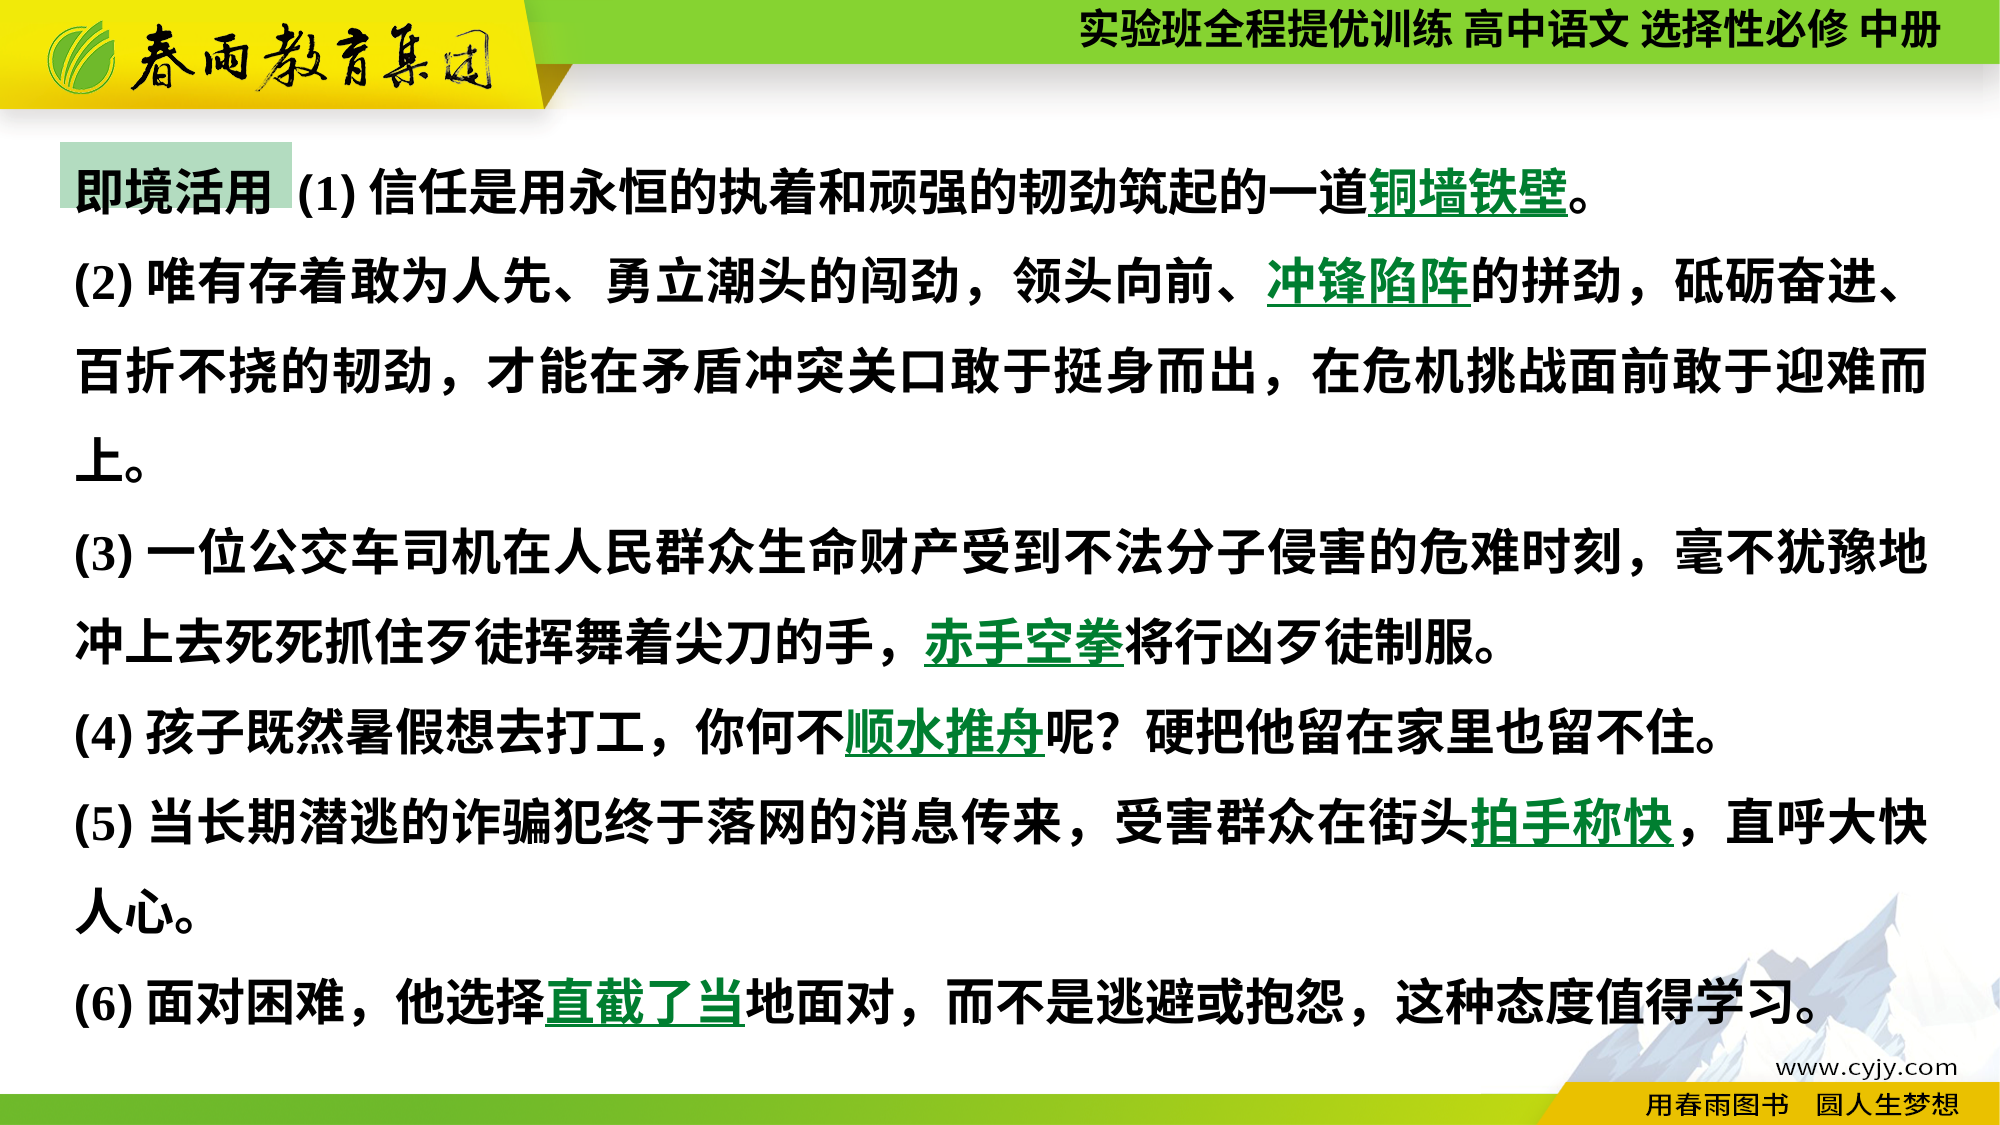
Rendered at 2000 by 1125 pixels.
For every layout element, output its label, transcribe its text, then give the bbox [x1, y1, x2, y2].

picture [0, 0, 2000, 1125]
list 即境活用 (1)信任是用永恒的执着和顽强的韧劲筑起的一道铜墙铁壁。 (2)唯有存着敢为人先、勇立潮头的闯劲，领头向前、冲锋陷阵的拼劲，砥砺奋进、百折不挠的韧劲，才能在矛盾冲突关口敢于挺身而出，在危机挑战面前敢于迎难而上。 (3)一位公交车司机在人民群众生命财产受到不法分子侵害的危难时刻，毫不犹豫地冲上去死死抓住歹徒挥舞着尖刀的手，赤手空拳将行凶歹徒制服。 (4)孩子既然暑假想去打工，你何不顺水推舟呢？硬把他留在家里也留不住。 (5)当长期潜逃的诈骗犯终于落网的消息传来，受害群众在街头拍手称快，直呼大快人心。 (6)面对困难，他选择直截了当地面对，而不是逃避或抱怨，这种态度值得学习。 [59, 122, 1944, 1035]
